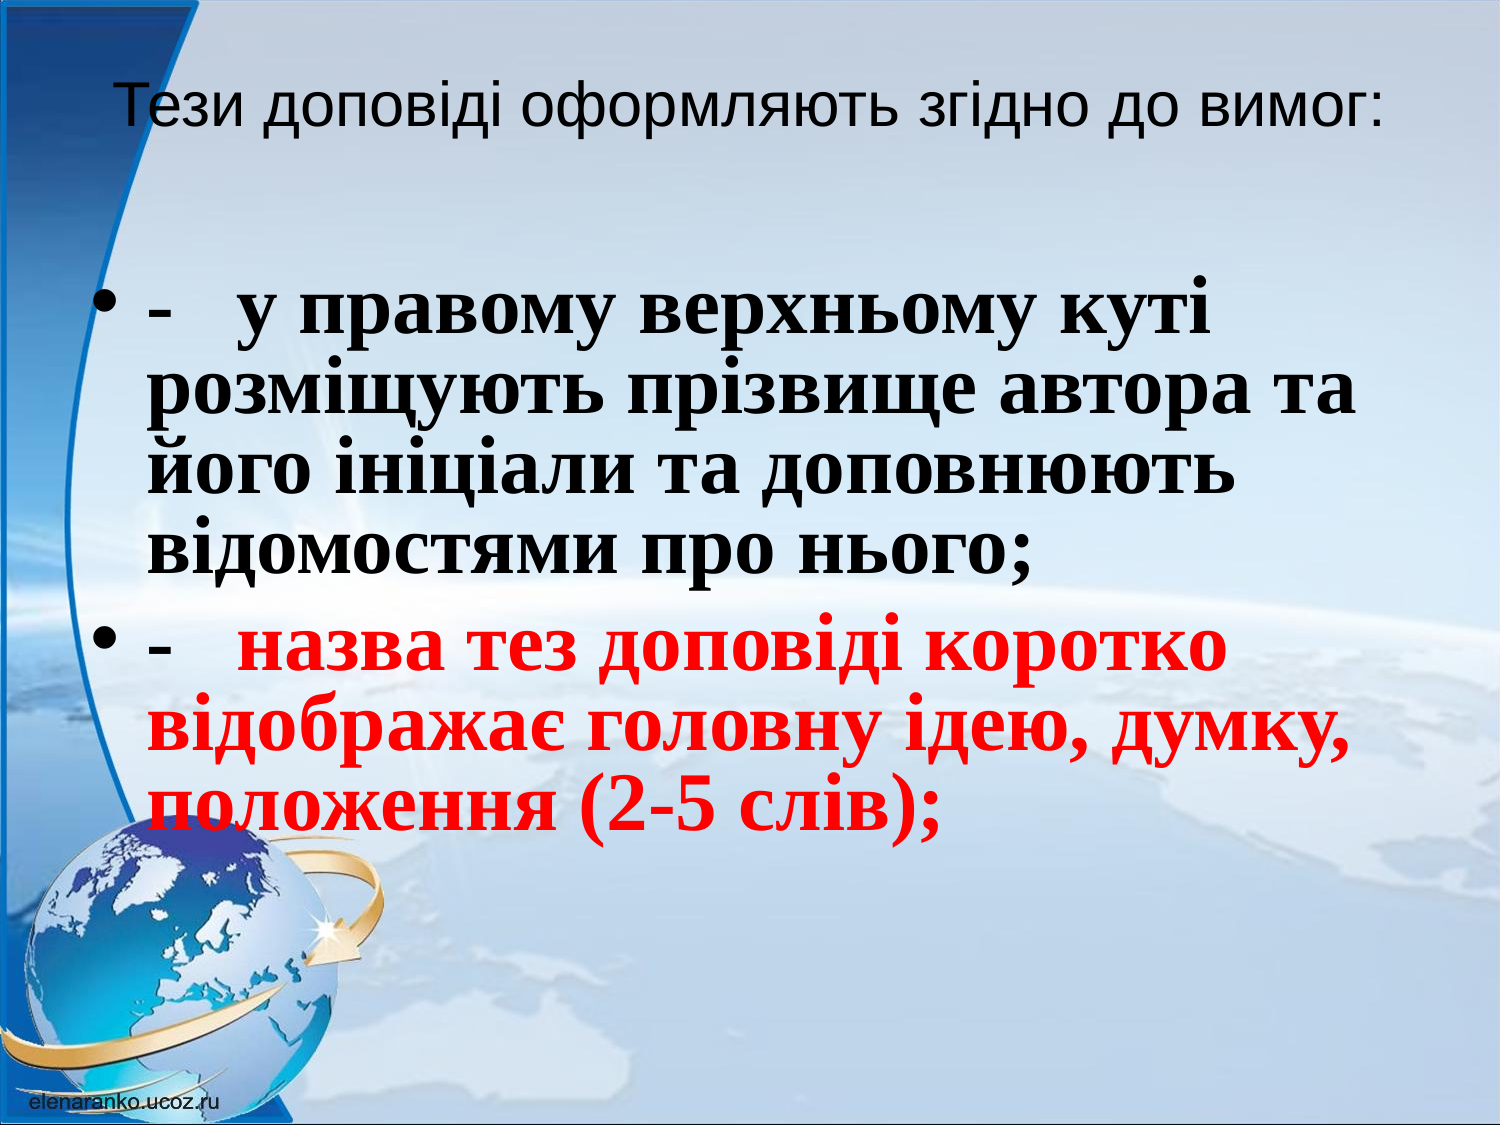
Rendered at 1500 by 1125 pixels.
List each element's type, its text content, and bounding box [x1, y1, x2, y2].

picture [0, 0, 1500, 1125]
list - у правому верхньому куті розміщують прізвище автора та його ініціали та доповнюють відомостями про нього; - назва тез доповіді коротко відображає головну ідею, думку, положення (2-5 слів); [75, 262, 1425, 1005]
title Тези доповіді оформляють згідно до вимог: [75, 45, 1425, 233]
